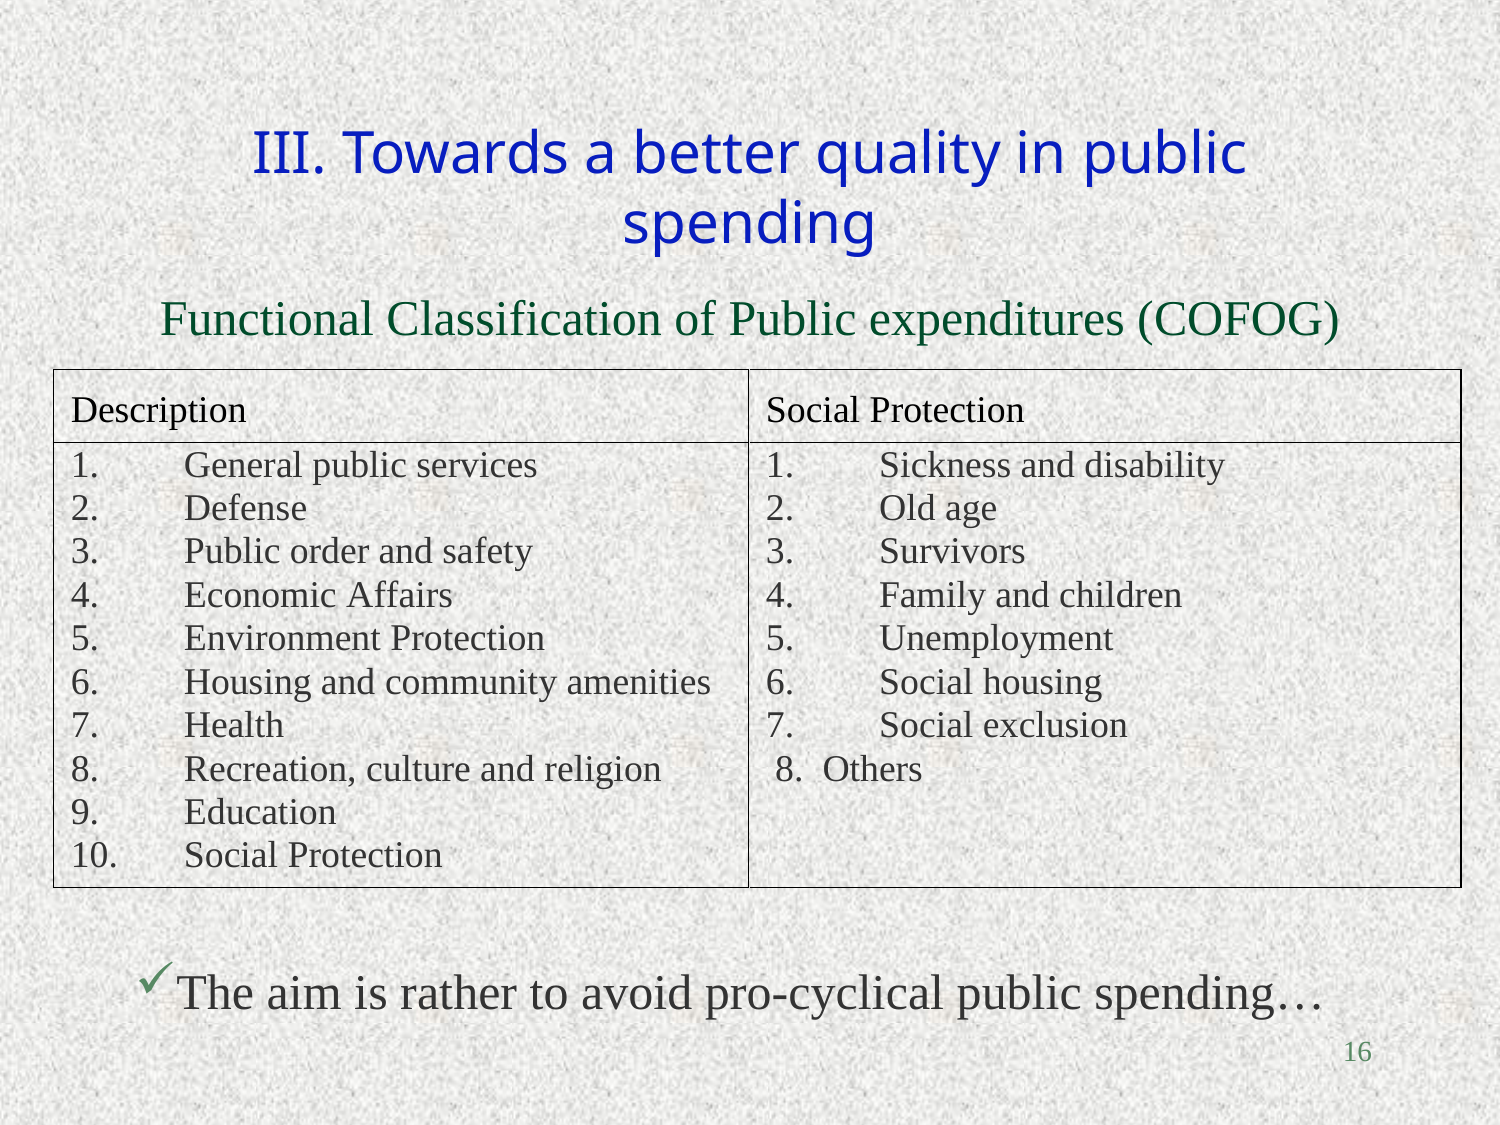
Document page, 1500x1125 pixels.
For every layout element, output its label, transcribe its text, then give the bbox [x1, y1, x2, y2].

text_box Functional Classification of Public expenditures (COFOG) [144, 277, 1356, 353]
title III. Towards a better quality in public spending [112, 74, 1388, 263]
text_box The aim is rather to avoid pro-cyclical public spending… [119, 951, 1341, 1027]
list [35, 368, 1500, 933]
slide_number 16 [1074, 1024, 1388, 1101]
picture [0, 0, 1500, 1125]
